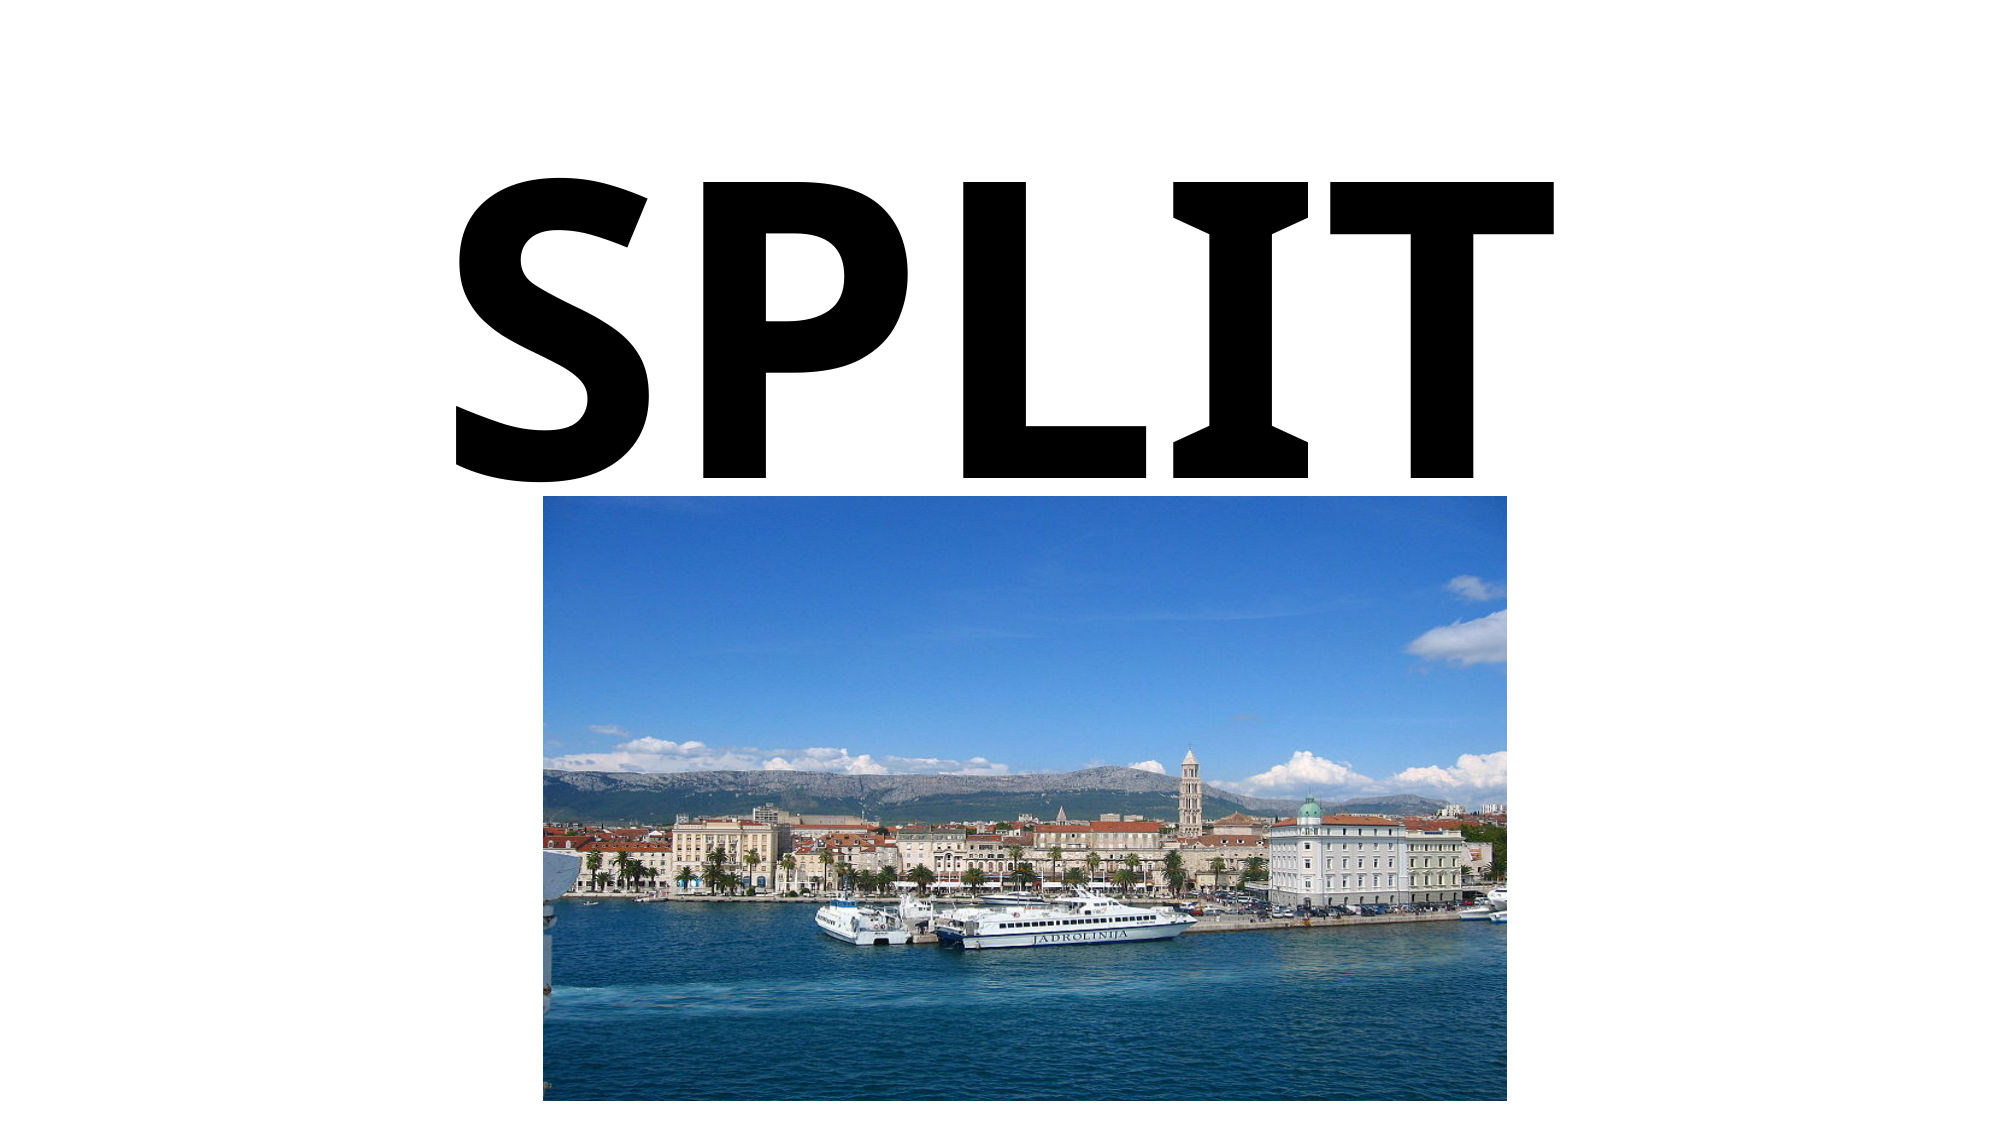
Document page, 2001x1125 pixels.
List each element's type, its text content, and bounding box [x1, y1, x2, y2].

picture [543, 496, 1507, 1102]
title SPLIT [249, 184, 1750, 576]
